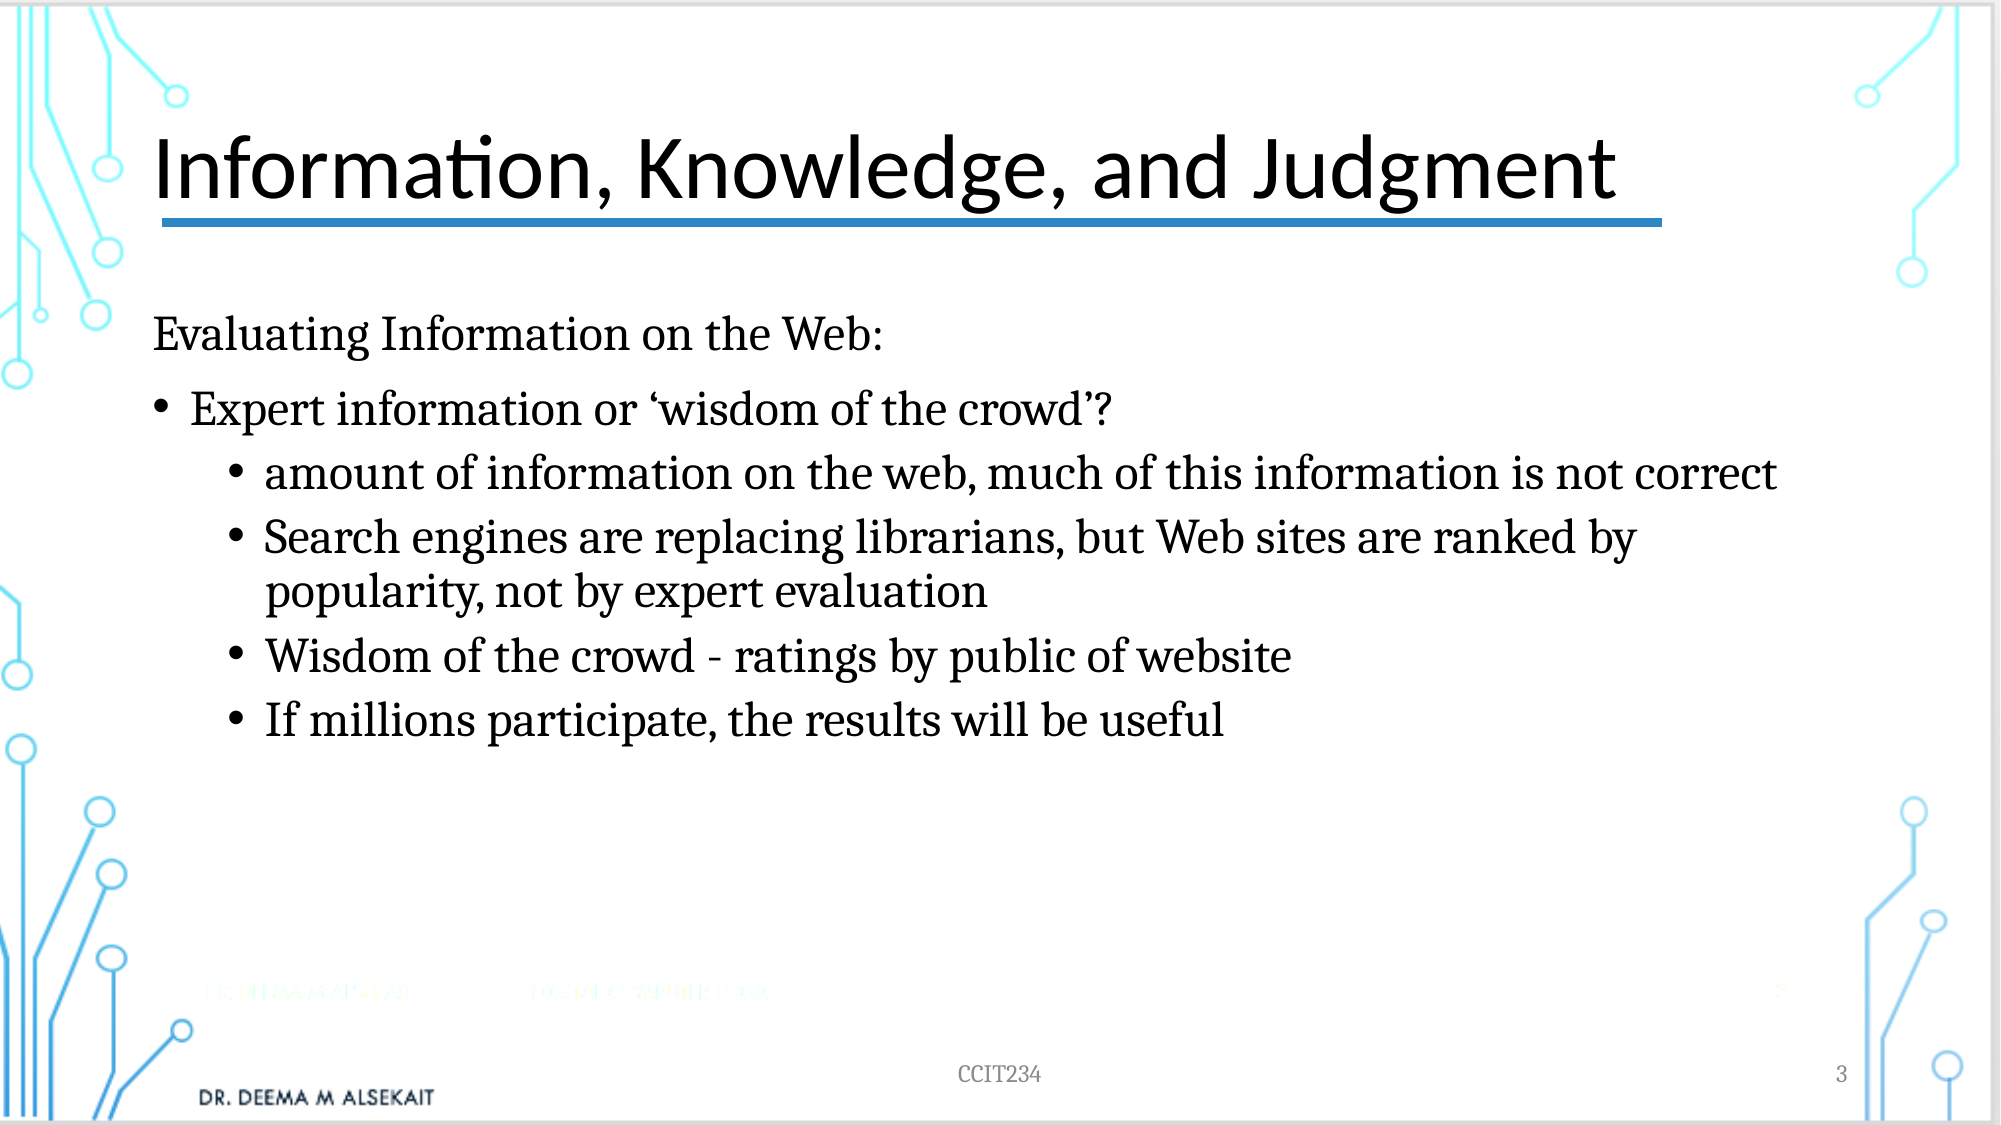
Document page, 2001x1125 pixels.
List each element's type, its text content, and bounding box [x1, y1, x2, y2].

footer CCIT234 [662, 1042, 1338, 1103]
list Evaluating Information on the Web: Expert information or ‘wisdom of the crowd’? amount of information on the web, much of this information is not correct Search engines are replacing librarians, but Web sites are ranked by popularity, not by expert evaluation Wisdom of the crowd - ratings by public of website If millions participate, the results will be useful [137, 299, 1863, 1014]
slide_number 3 [1412, 1042, 1863, 1103]
picture [0, 0, 2001, 1125]
title Information, Knowledge, and Judgment [137, 59, 1863, 278]
